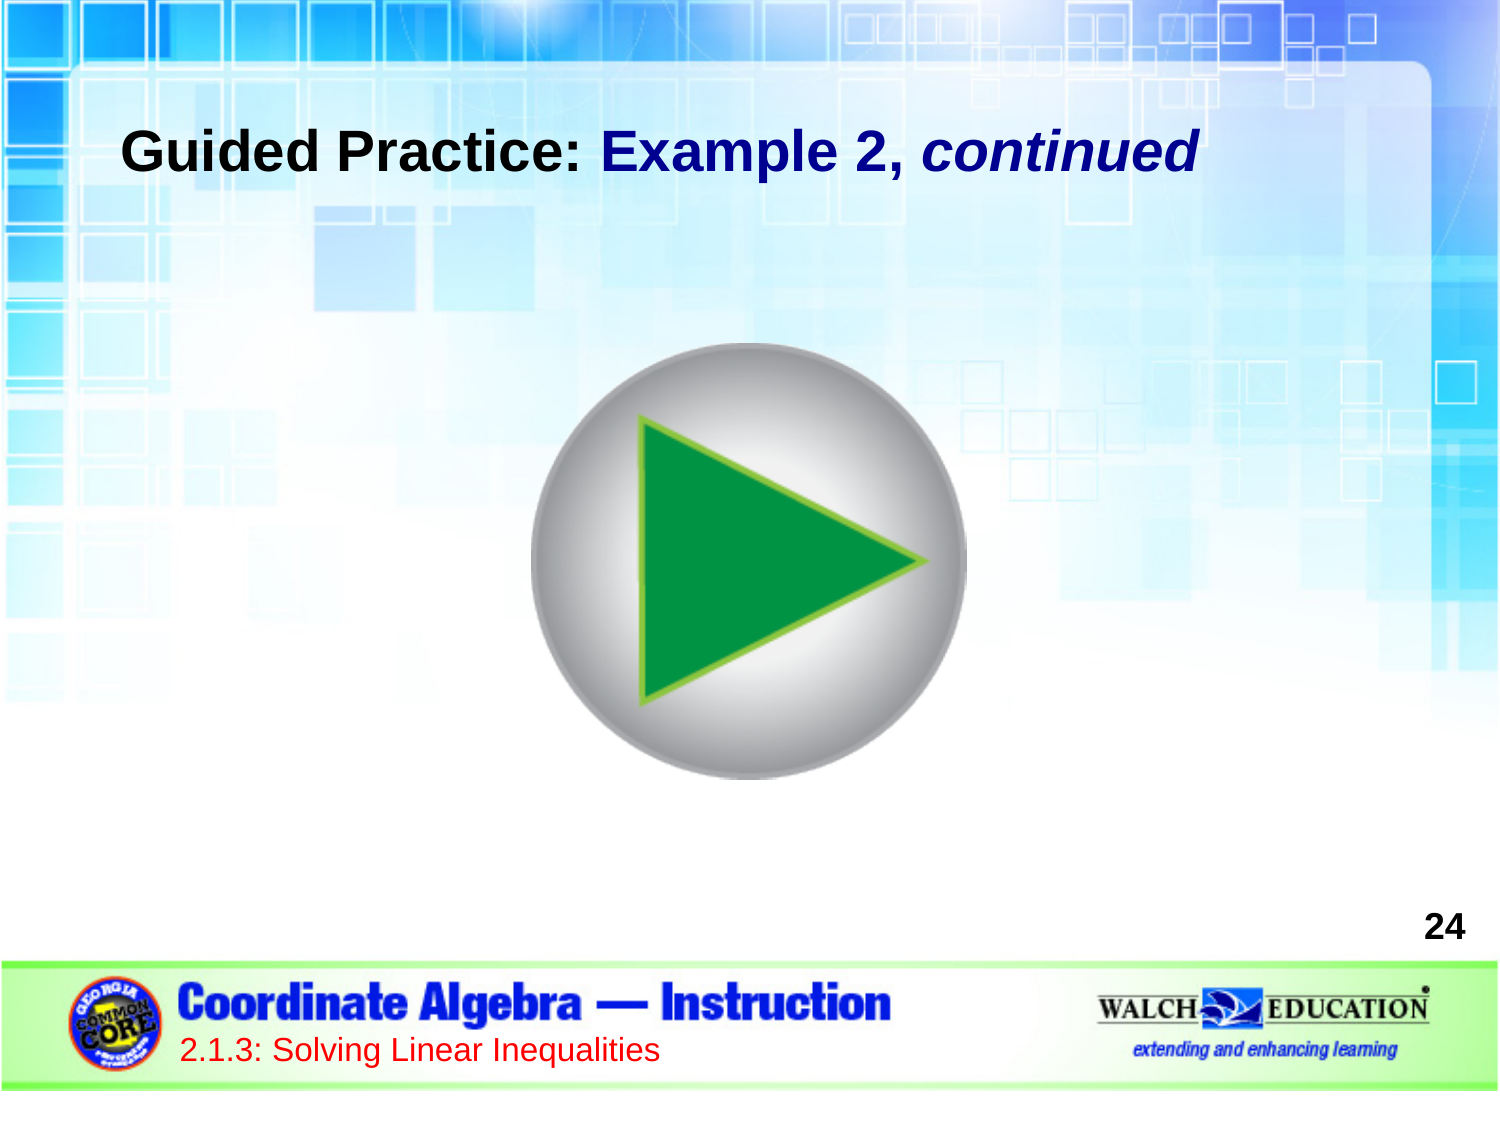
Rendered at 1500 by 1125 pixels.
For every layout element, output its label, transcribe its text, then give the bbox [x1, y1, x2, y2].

picture [1, 0, 1500, 1091]
subtitle Guided Practice: Example 2, continued [105, 105, 1394, 925]
slide_number 24 [1361, 901, 1481, 949]
list 2.1.3: Solving Linear Inequalities [164, 1020, 1072, 1064]
